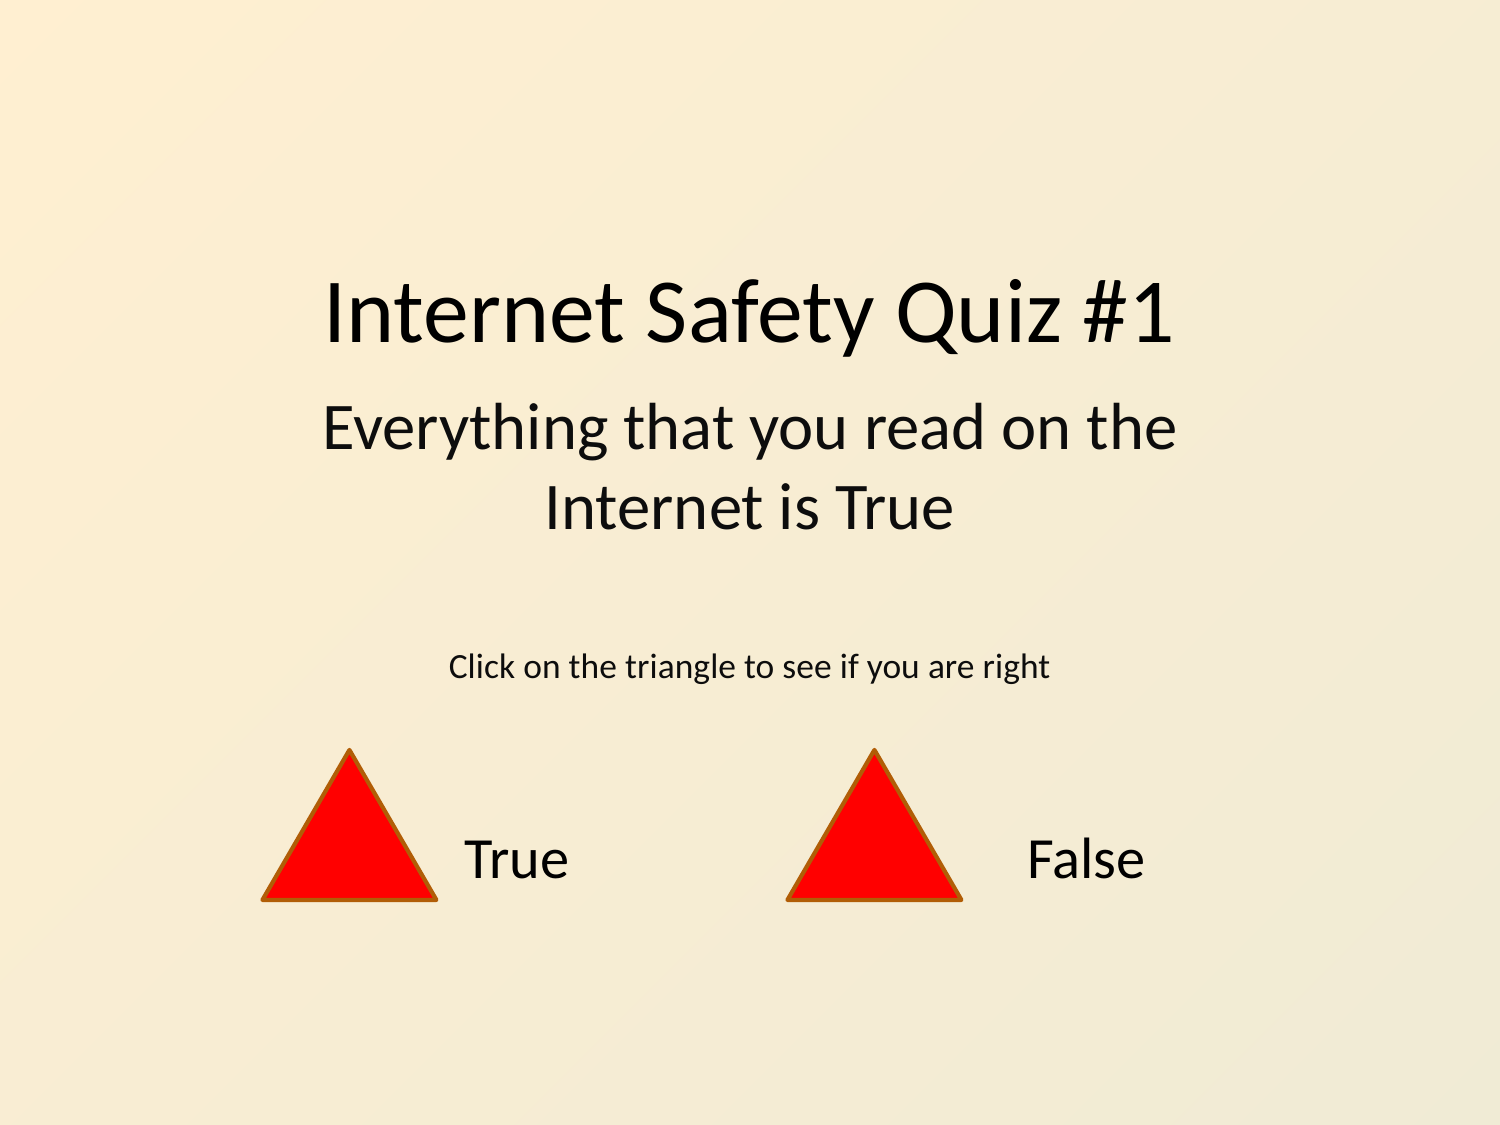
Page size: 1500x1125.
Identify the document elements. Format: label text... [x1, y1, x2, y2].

text_box [785, 747, 964, 903]
text_box False [1012, 812, 1313, 898]
text_box True [450, 812, 800, 898]
title Internet Safety Quiz #1 [112, 174, 1388, 438]
text_box [260, 747, 439, 903]
subtitle Everything that you read on the Internet is True Click on the triangle to see if you are right [225, 375, 1275, 725]
